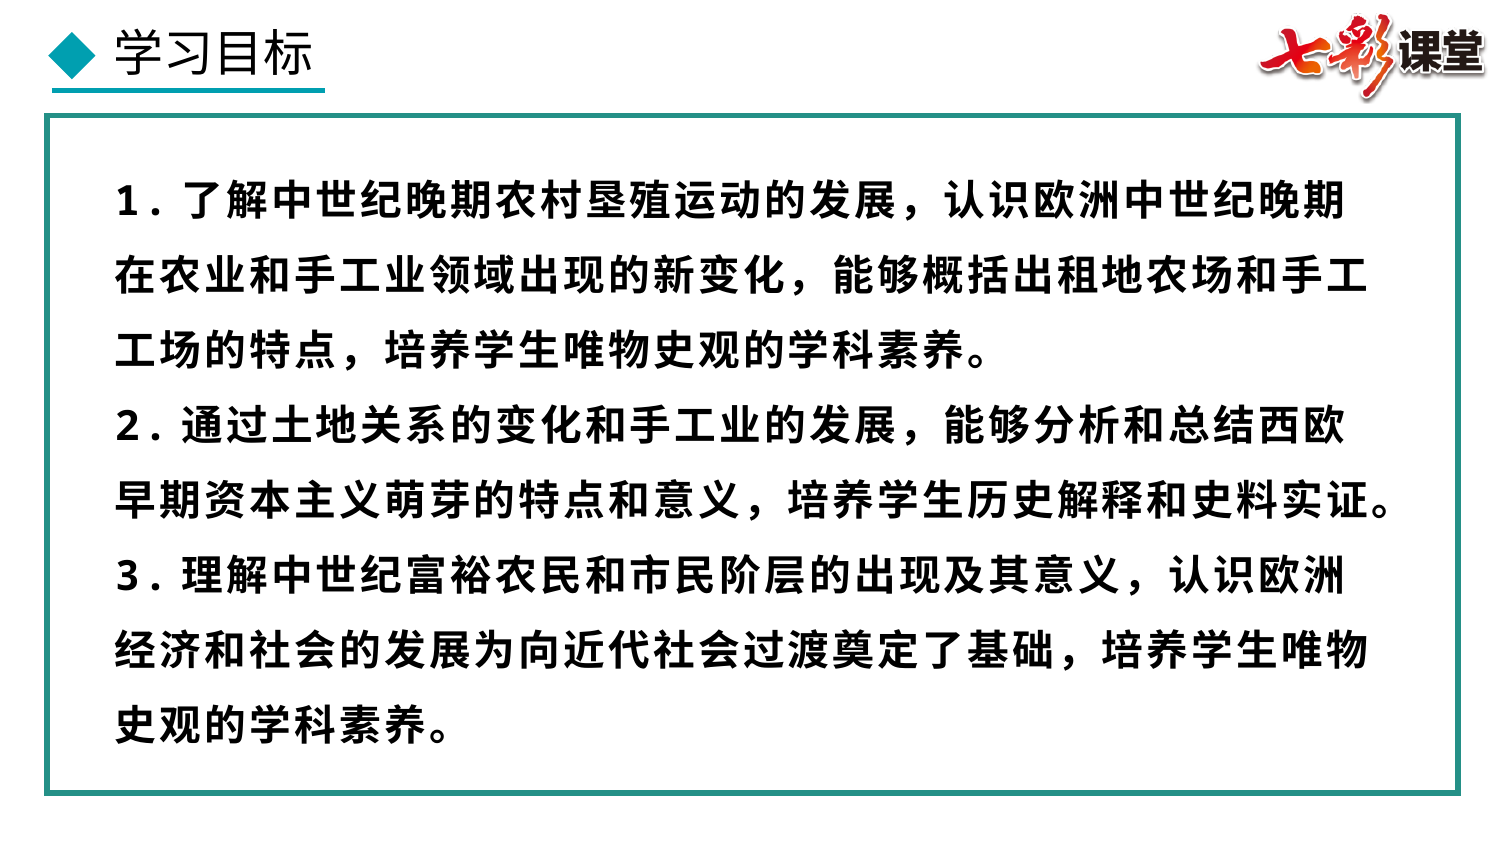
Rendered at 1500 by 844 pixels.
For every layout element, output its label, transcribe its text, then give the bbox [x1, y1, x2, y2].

picture [1254, 8, 1491, 104]
text_box 1.了解中世纪晚期农村垦殖运动的发展，认识欧洲中世纪晚期在农业和手工业领域出现的新变化，能够概括出租地农场和手工工场的特点，培养学生唯物史观的学科素养。 2.通过土地关系的变化和手工业的发展，能够分析和总结西欧早期资本主义萌芽的特点和意义，培养学生历史解释和史料实证。 3.理解中世纪富裕农民和市民阶层的出现及其意义，认识欧洲经济和社会的发展为向近代社会过渡奠定了基础，培养学生唯物史观的学科素养。 [99, 140, 1401, 765]
